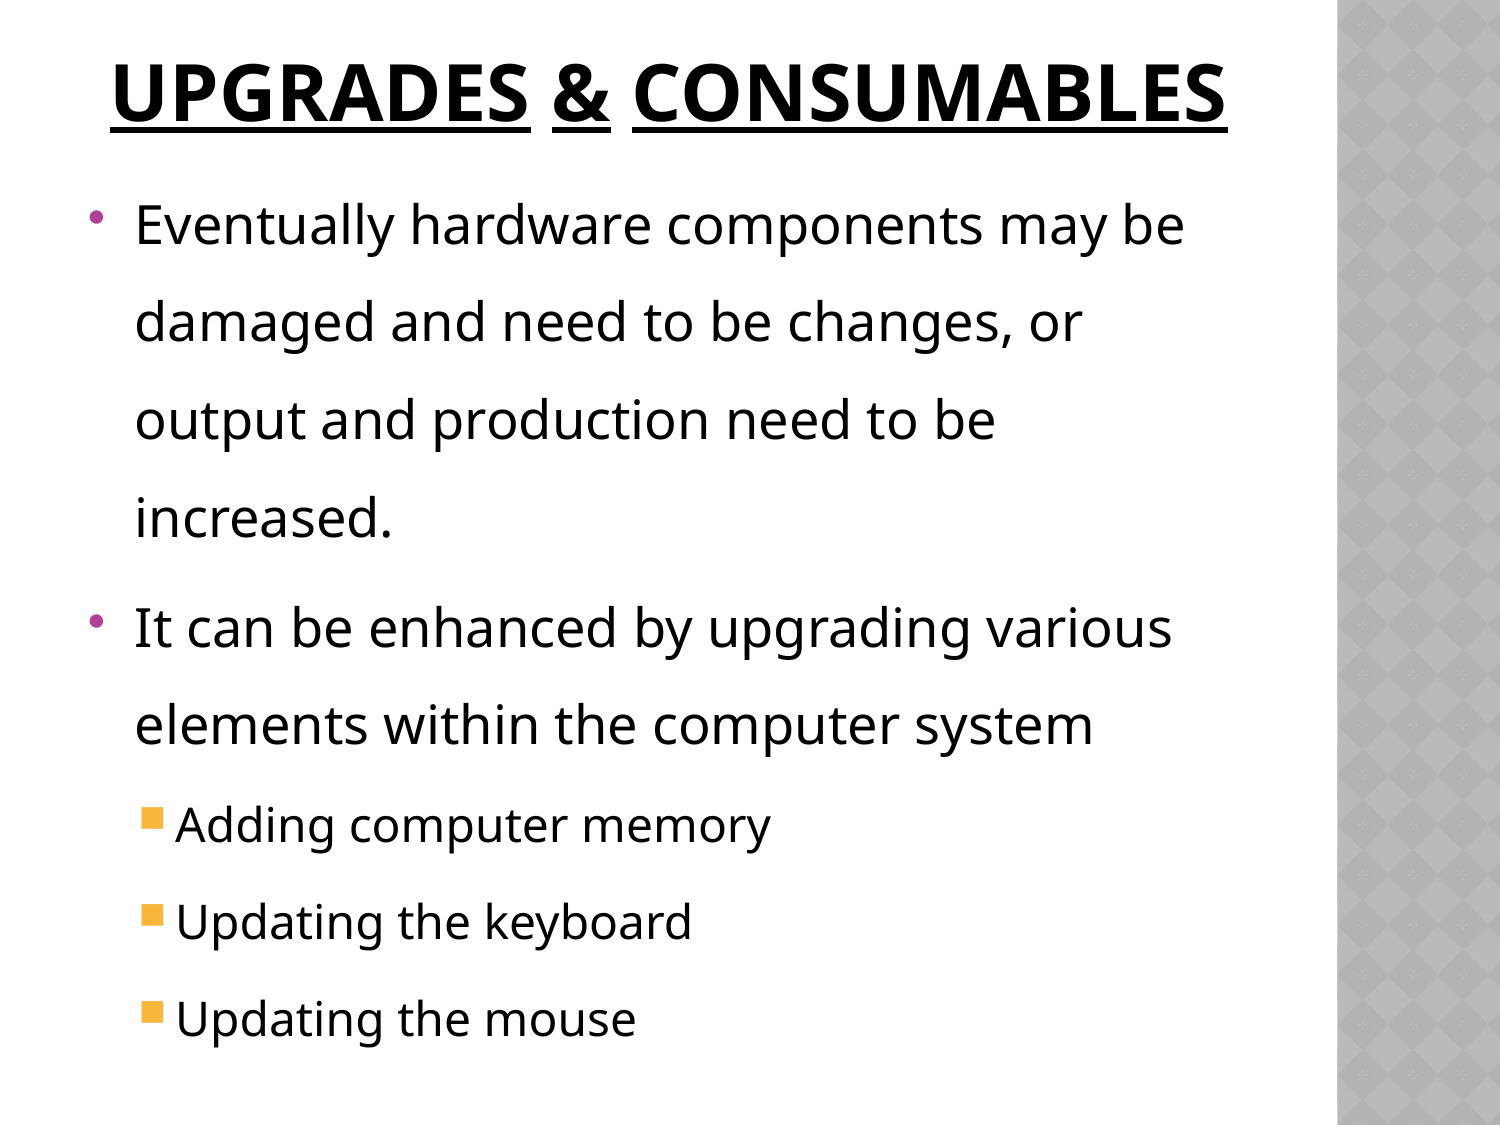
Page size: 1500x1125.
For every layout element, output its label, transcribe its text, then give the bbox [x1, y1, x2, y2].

list Eventually hardware components may be damaged and need to be changes, or output and production need to be increased. It can be enhanced by upgrading various elements within the computer system Adding computer memory Updating the keyboard Updating the mouse [75, 149, 1263, 1059]
title Upgrades & Consumables [75, 24, 1263, 138]
